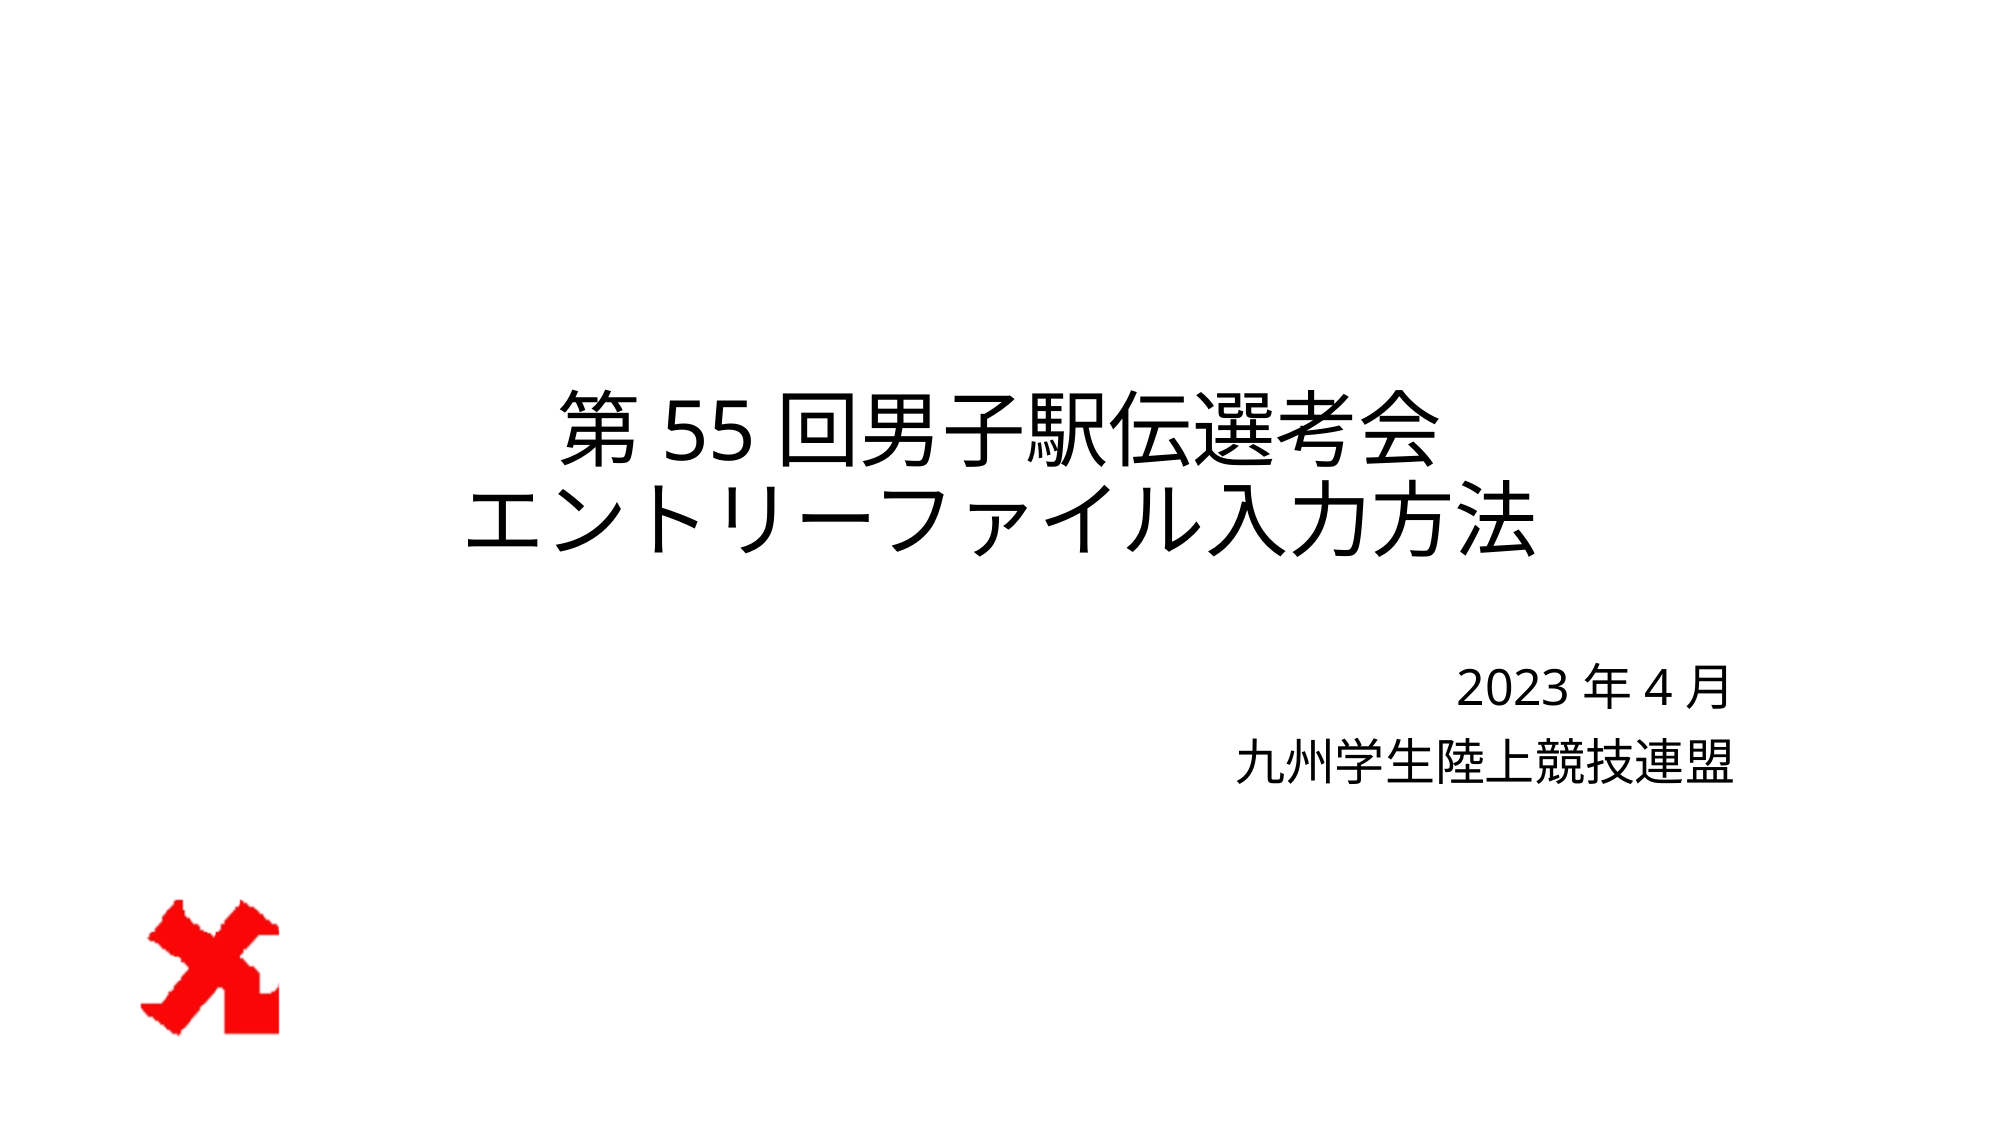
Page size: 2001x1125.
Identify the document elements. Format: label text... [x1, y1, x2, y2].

picture [137, 892, 284, 1043]
subtitle 2023年4月 九州学生陸上競技連盟 [249, 590, 1750, 863]
title 第55回男子駅伝選考会 エントリーファイル入力方法 [249, 184, 1750, 576]
